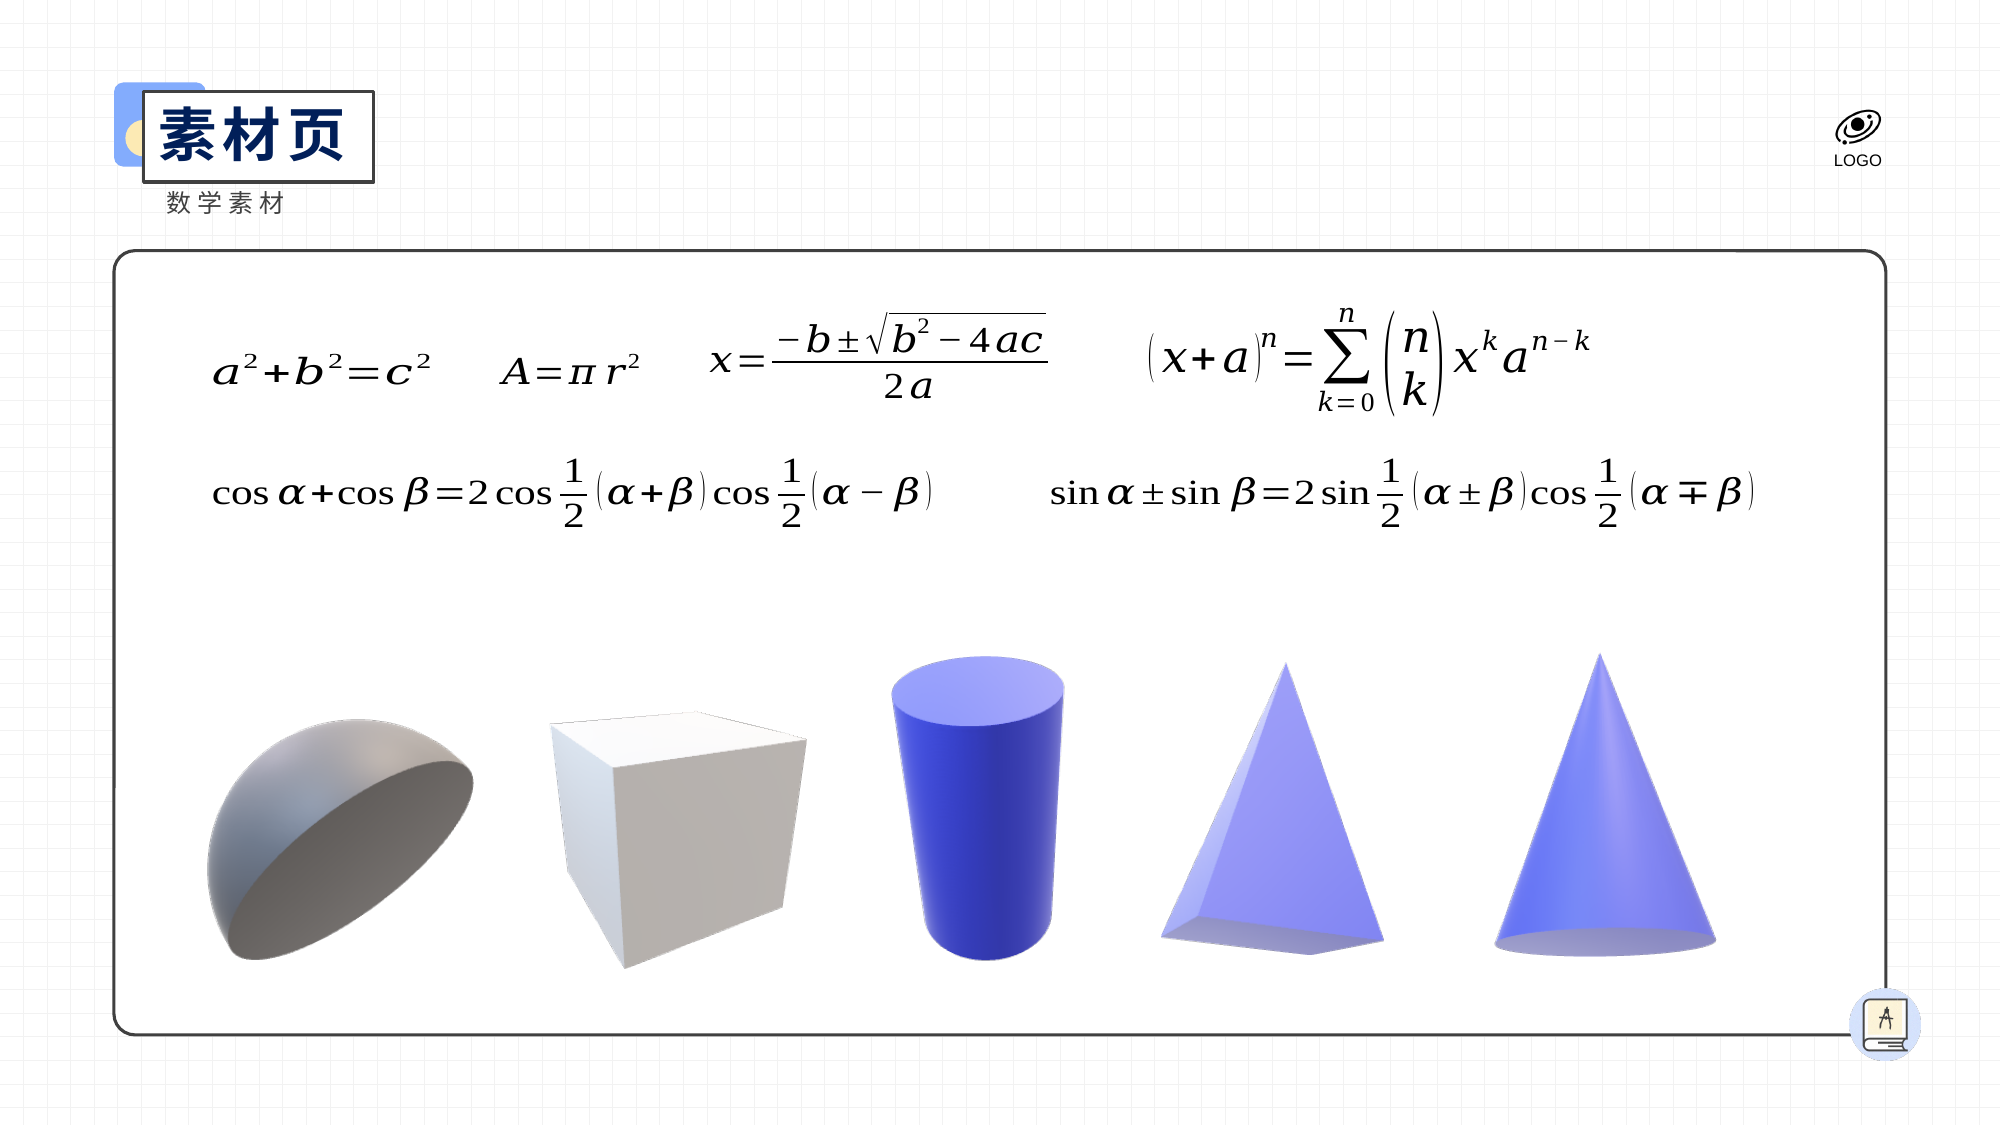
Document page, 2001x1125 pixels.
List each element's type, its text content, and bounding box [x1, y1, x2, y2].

picture [1161, 624, 1390, 955]
picture [887, 655, 1080, 974]
picture [1831, 100, 1885, 154]
picture [1849, 988, 1921, 1061]
picture [1483, 613, 1722, 957]
picture [528, 664, 807, 969]
picture [153, 664, 478, 965]
list 数学素材 [151, 184, 314, 226]
list 素材页 [142, 90, 375, 184]
